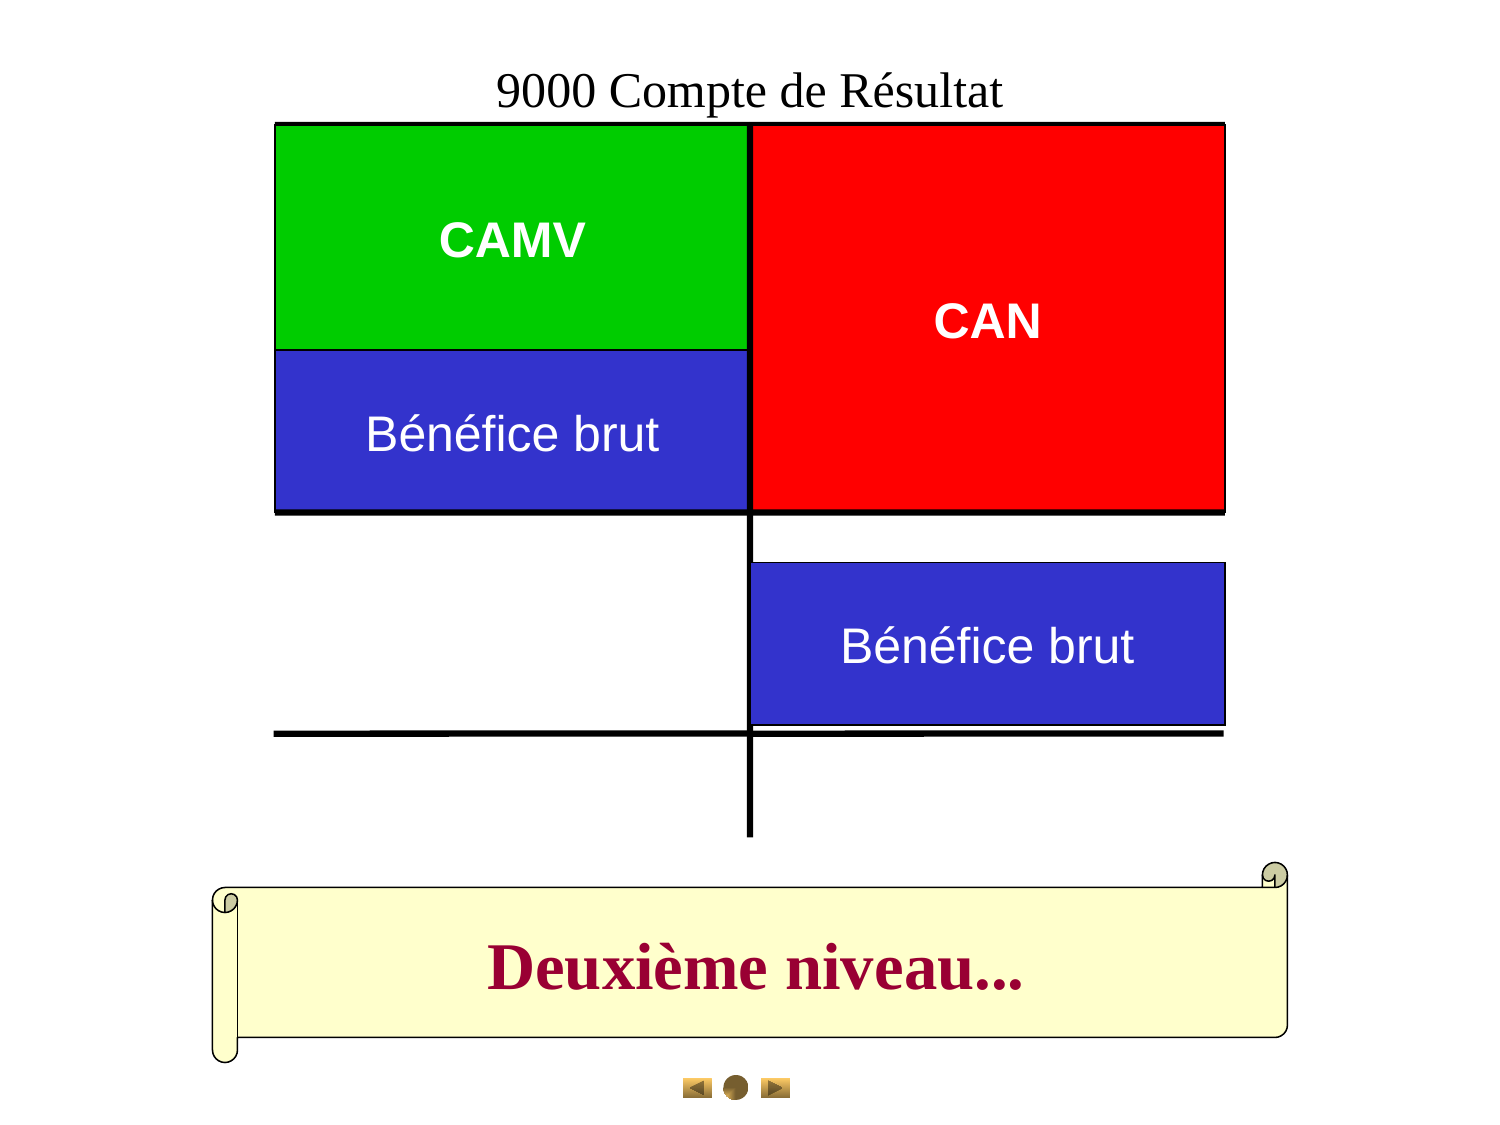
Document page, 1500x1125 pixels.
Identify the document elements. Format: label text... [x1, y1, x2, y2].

text_box Bénéfice brut [750, 562, 1225, 725]
text_box Bénéfice brut [275, 349, 750, 512]
text_box CAN [751, 125, 1225, 512]
text_box Deuxième niveau... [212, 862, 1288, 1063]
text_box 9000 Compte de Résultat [275, 49, 1225, 125]
text_box CAMV [275, 125, 750, 349]
